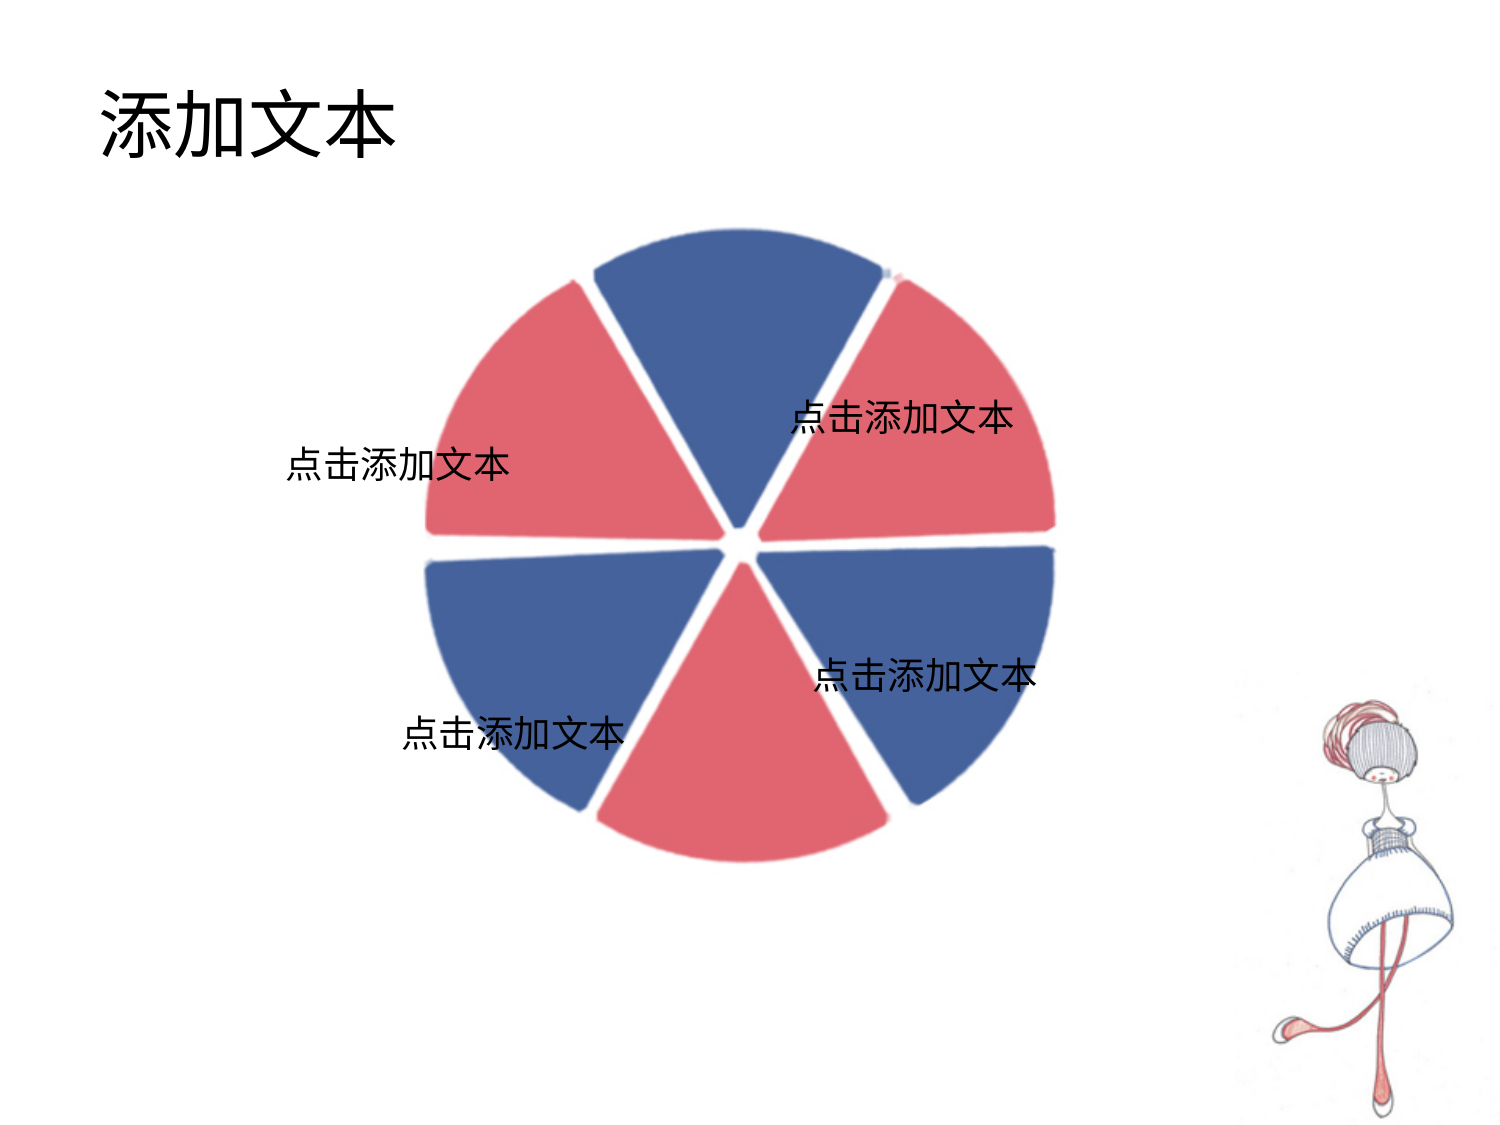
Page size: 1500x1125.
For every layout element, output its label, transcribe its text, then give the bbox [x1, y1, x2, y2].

text_box 点击添加文本 [774, 386, 1030, 447]
text_box 点击添加文本 [270, 433, 526, 494]
text_box 点击添加文本 [386, 703, 680, 763]
picture [0, 0, 1500, 1125]
text_box 点击添加文本 [798, 644, 1053, 705]
text_box 添加文本 [83, 70, 414, 175]
